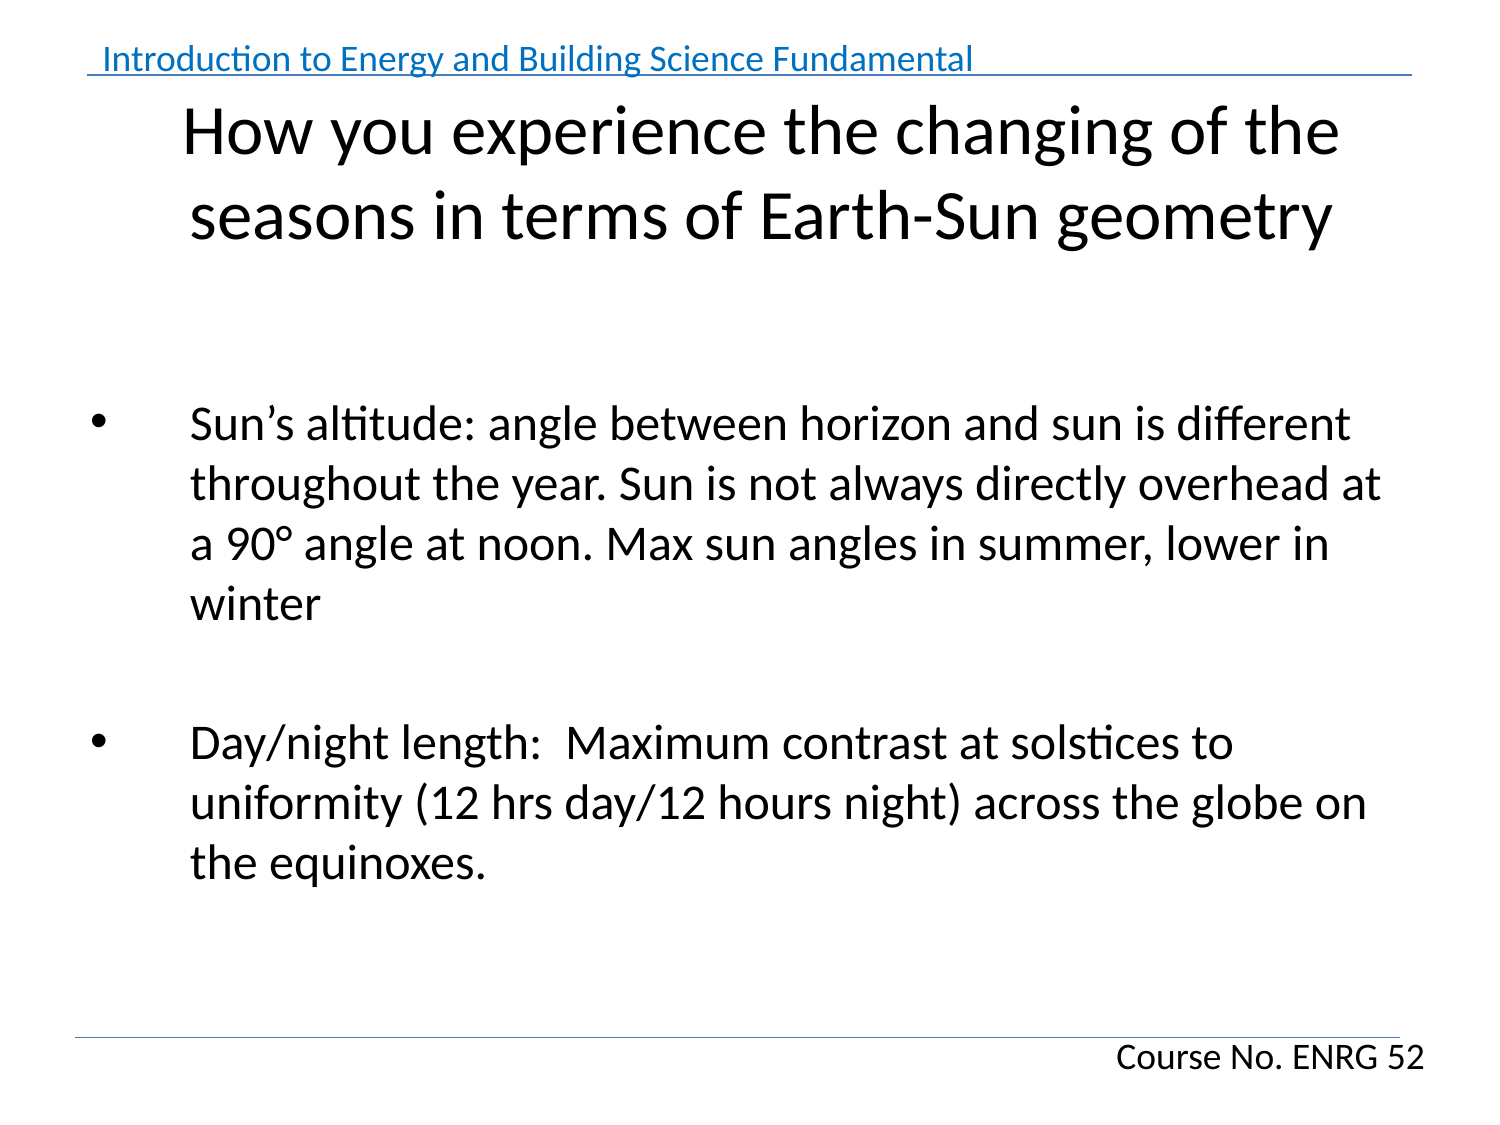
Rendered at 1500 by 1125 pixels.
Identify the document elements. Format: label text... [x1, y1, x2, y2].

title How you experience the changing of the seasons in terms of Earth-Sun geometry [87, 75, 1438, 263]
list Sun’s altitude: angle between horizon and sun is different throughout the year. Sun is not always directly overhead at a 90° angle at noon. Max sun angles in summer, lower in winter Day/night length: Maximum contrast at solstices to uniformity (12 hrs day/12 hours night) across the globe on the equinoxes. [75, 382, 1425, 950]
